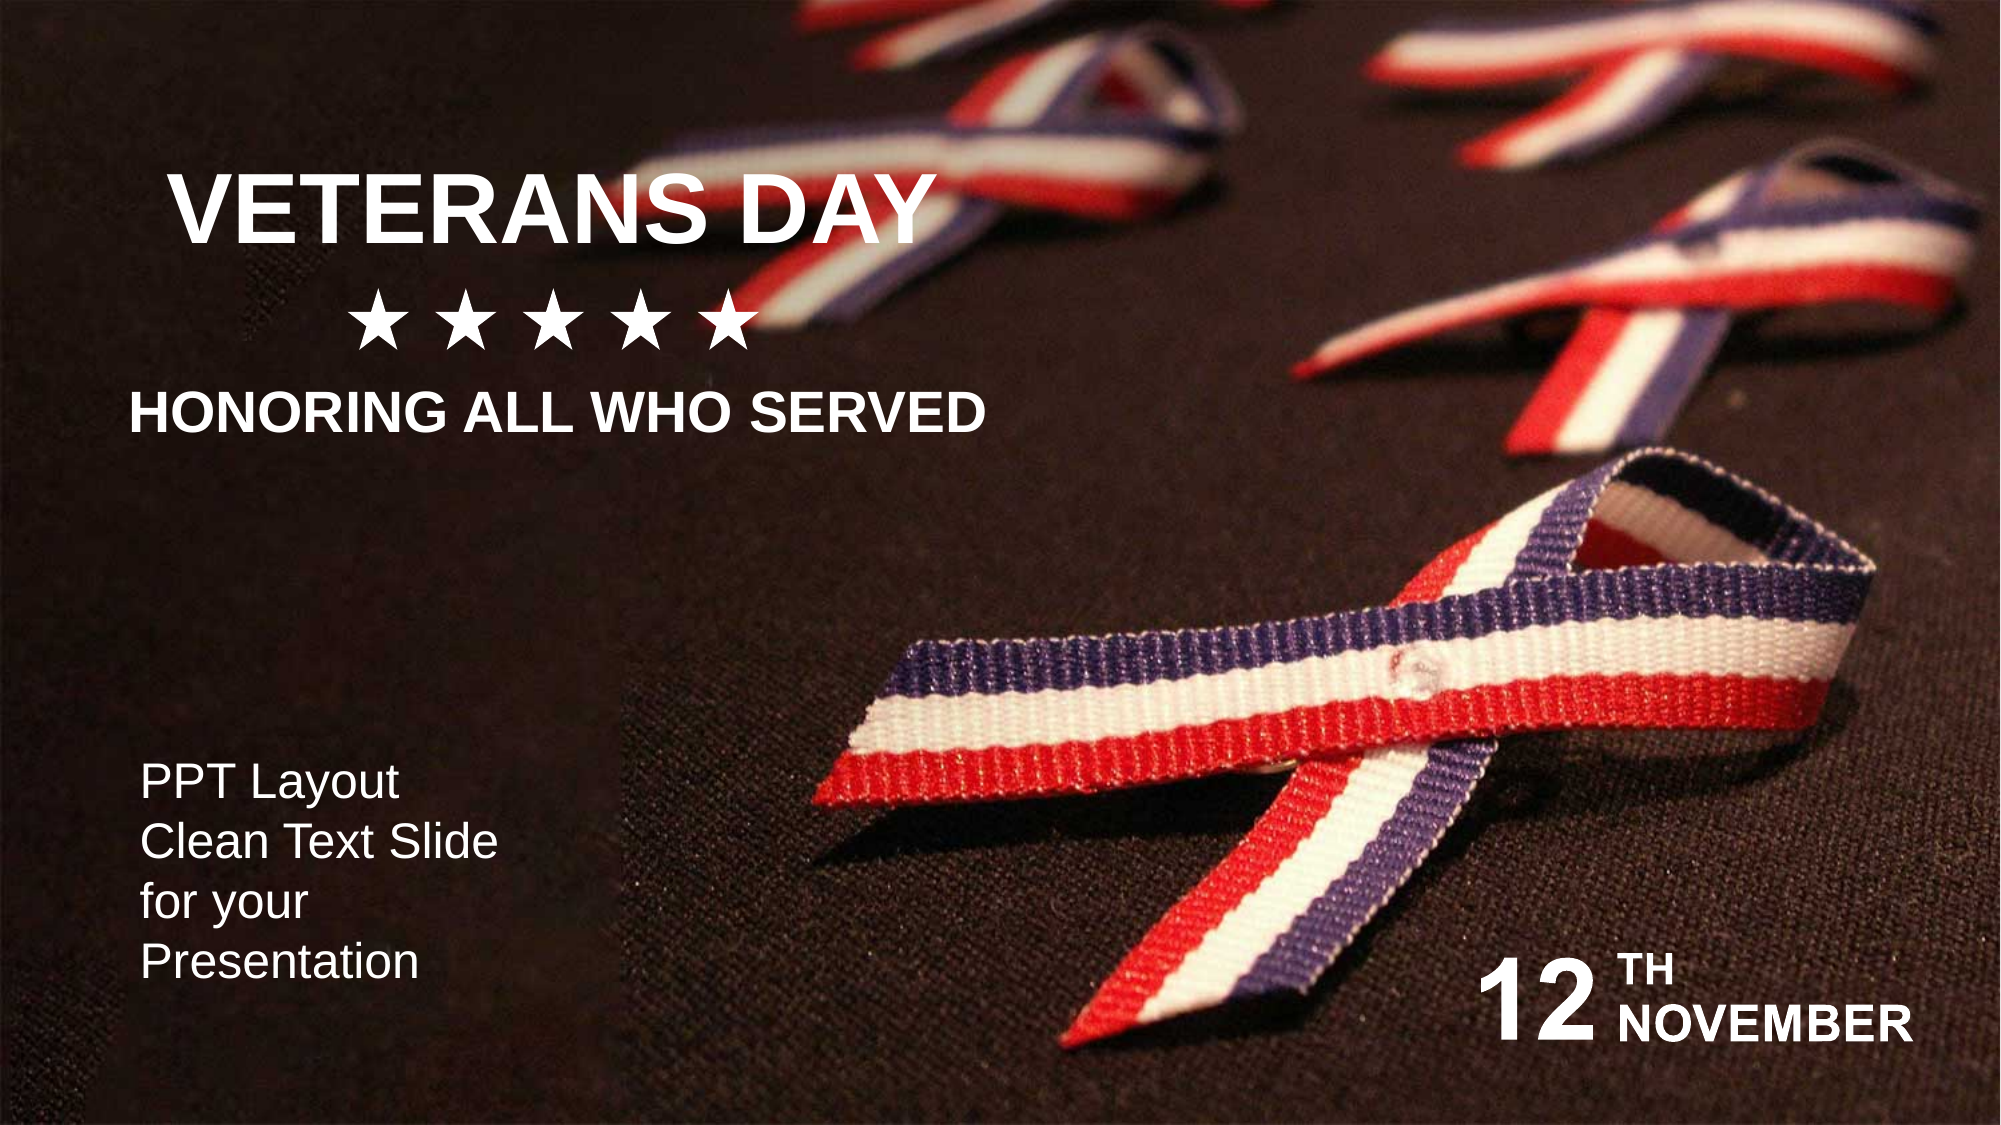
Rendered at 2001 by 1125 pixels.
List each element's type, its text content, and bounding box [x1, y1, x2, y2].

text_box [1763, 1003, 1802, 1043]
text_box [1845, 1004, 1875, 1042]
text_box [1536, 956, 1594, 1041]
text_box [1879, 1003, 1916, 1043]
text_box [1730, 1004, 1759, 1042]
text_box [1690, 1003, 1728, 1043]
text_box PPT Layout Clean Text Slide for your Presentation [124, 741, 571, 996]
text_box [1646, 952, 1673, 985]
text_box VETERANS DAY [95, 136, 1011, 272]
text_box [347, 288, 760, 350]
text_box [1616, 952, 1643, 985]
text_box [1619, 1003, 1651, 1043]
text_box HONORING ALL WHO SERVED [100, 366, 1016, 452]
text_box [1480, 956, 1519, 1041]
text_box [1654, 1003, 1692, 1043]
picture [0, 0, 2001, 1125]
text_box [1808, 1003, 1841, 1043]
